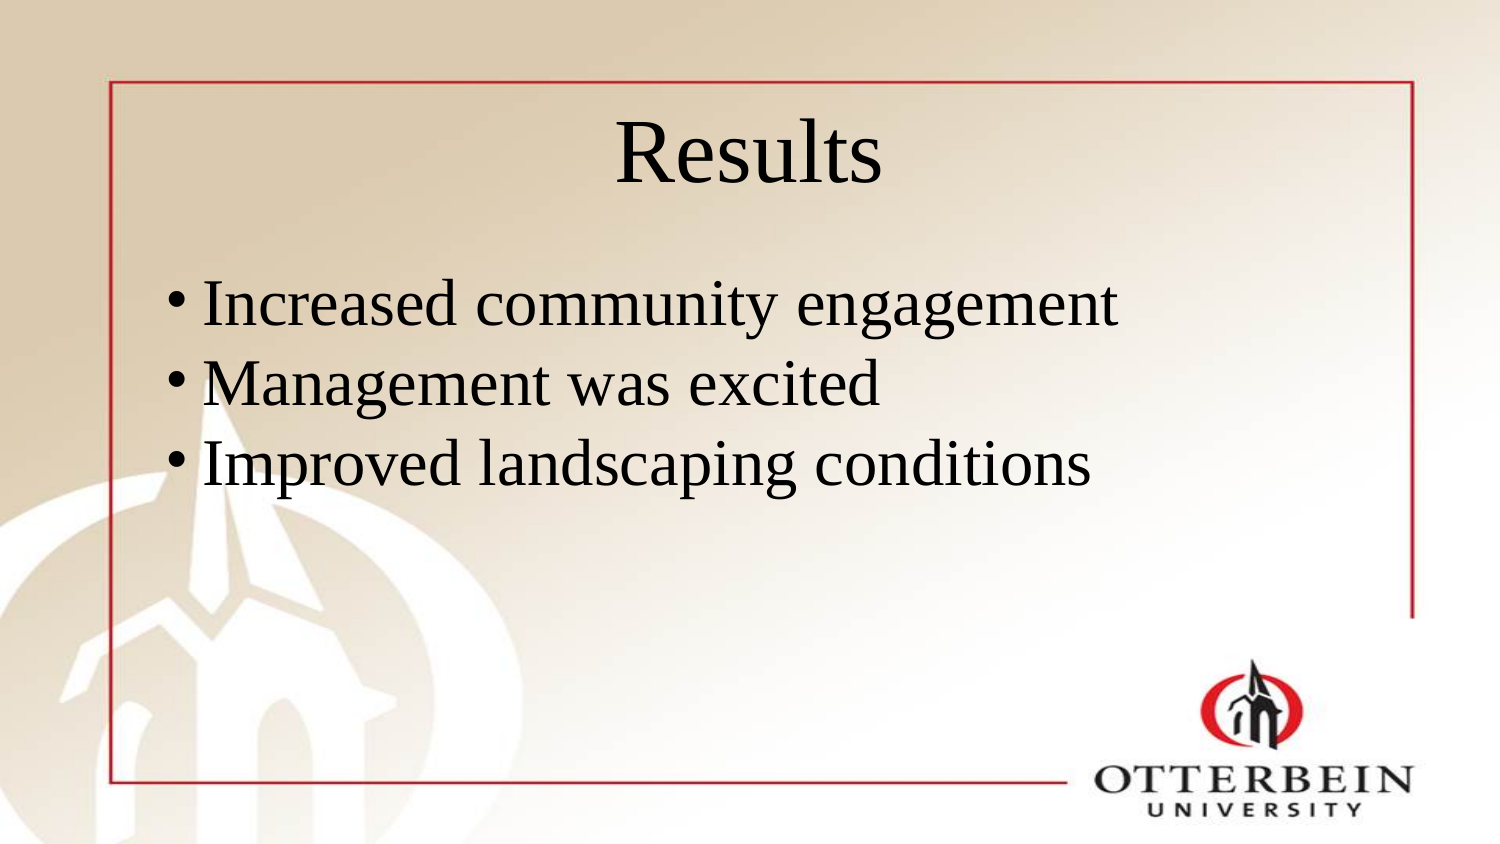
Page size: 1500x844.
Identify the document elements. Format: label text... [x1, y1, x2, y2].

title Results [112, 75, 1388, 216]
picture [0, 0, 1500, 844]
list Increased community engagement Management was excited Improved landscaping conditions [112, 243, 1388, 751]
